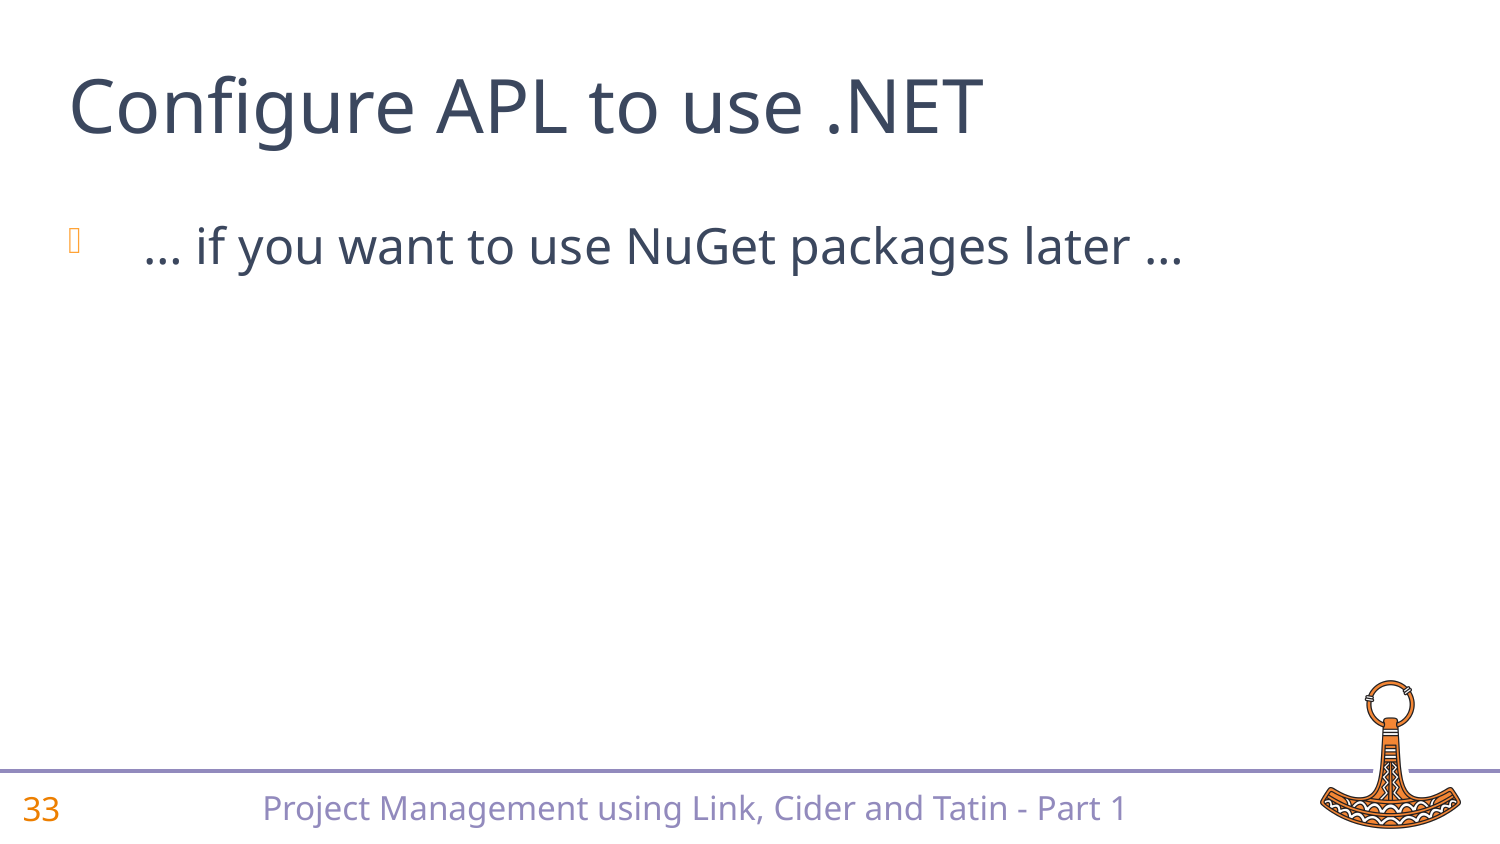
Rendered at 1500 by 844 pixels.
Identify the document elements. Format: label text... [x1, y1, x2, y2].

list … if you want to use NuGet packages later … [53, 207, 1292, 740]
title Configure APL to use .NET [53, 43, 1203, 157]
picture [1320, 680, 1461, 829]
